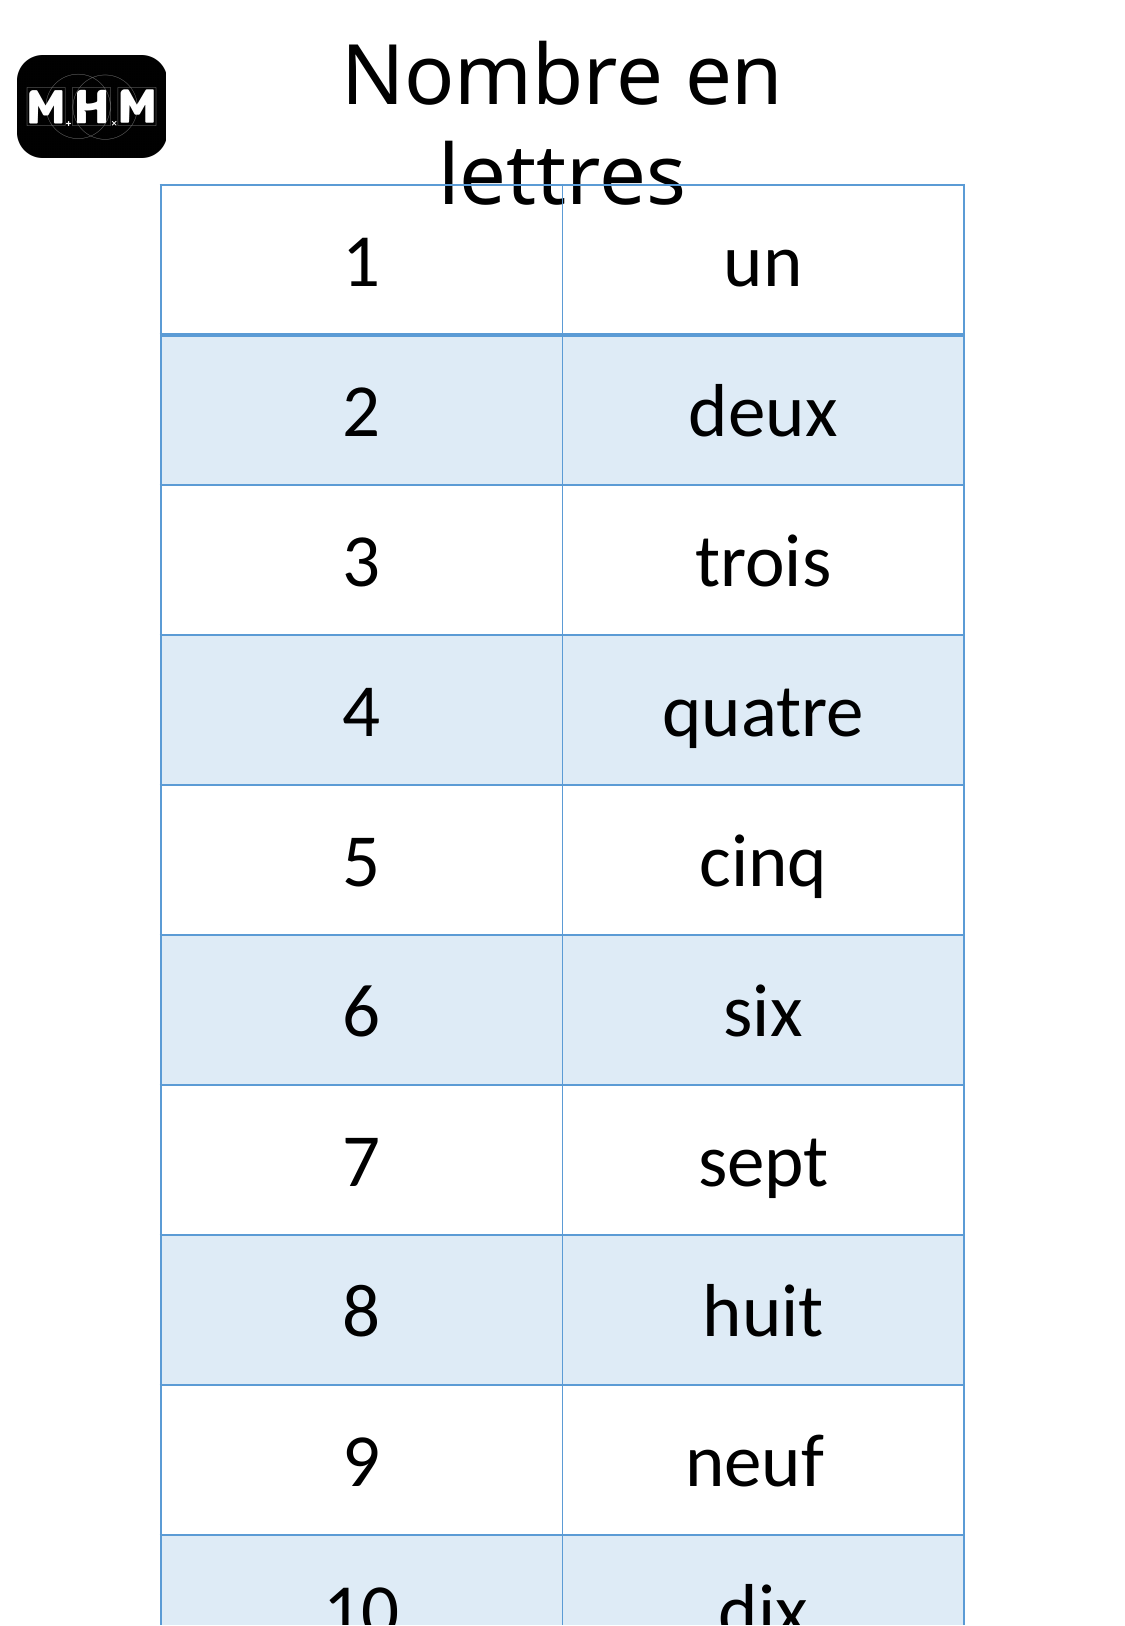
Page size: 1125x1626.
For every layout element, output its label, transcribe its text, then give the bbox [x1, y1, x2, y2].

table_cell neuf [563, 1386, 963, 1534]
table_cell trois [563, 486, 963, 634]
picture [17, 55, 166, 158]
table_cell 8 [162, 1236, 562, 1384]
table_cell 9 [162, 1386, 562, 1534]
table_cell 6 [162, 936, 562, 1084]
table_cell deux [563, 337, 963, 484]
table_cell huit [563, 1236, 963, 1384]
table_cell 3 [162, 486, 562, 634]
table_cell 4 [162, 636, 562, 784]
table_cell quatre [563, 636, 963, 784]
table_cell sept [563, 1086, 963, 1234]
table_cell cinq [563, 786, 963, 934]
table_cell dix [563, 1536, 963, 1625]
table_header 1 [162, 186, 562, 333]
text_box Nombre en lettres [205, 14, 920, 184]
table_cell 10 [162, 1536, 562, 1625]
table_cell 7 [162, 1086, 562, 1234]
table_cell 2 [162, 337, 562, 484]
table_header un [563, 186, 963, 333]
table_cell 5 [162, 786, 562, 934]
table_cell six [563, 936, 963, 1084]
